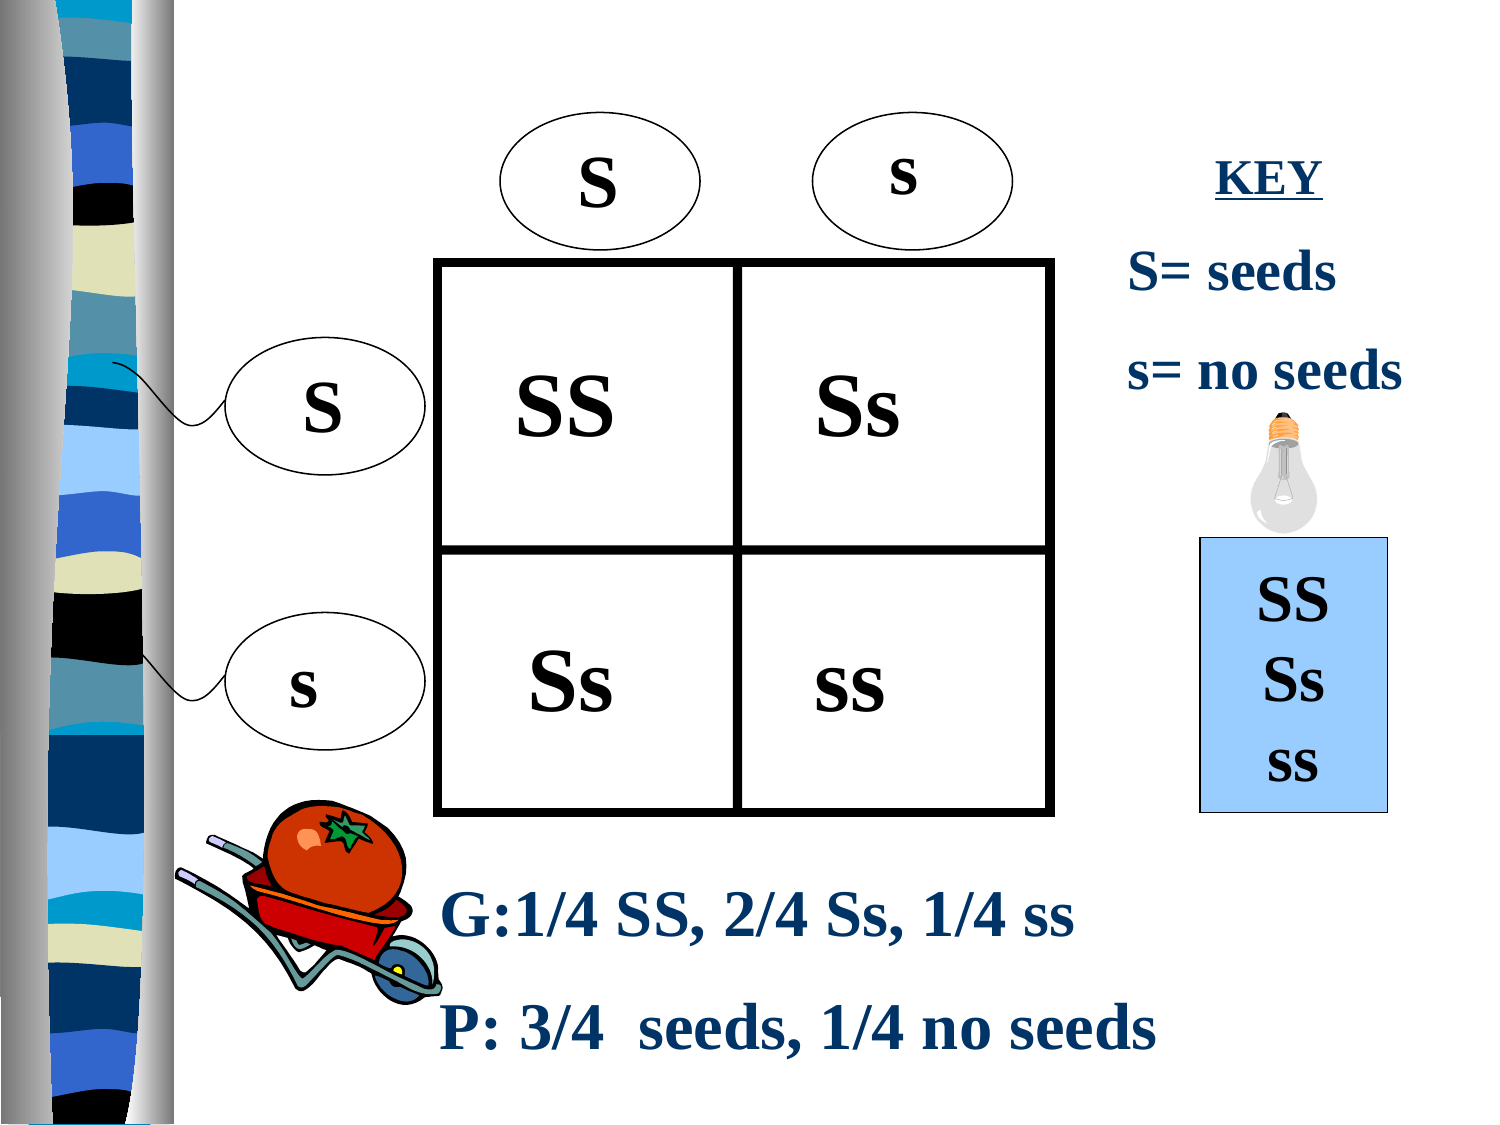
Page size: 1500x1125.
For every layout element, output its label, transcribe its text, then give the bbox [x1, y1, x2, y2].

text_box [174, 799, 443, 1006]
text_box s [875, 112, 988, 218]
text_box S [562, 124, 675, 230]
text_box [112, 637, 226, 701]
text_box S= seeds s= no seeds [1112, 224, 1450, 409]
text_box G:1/4 SS, 2/4 Ss, 1/4 ss P: 3/4 seeds, 1/4 no seeds [424, 862, 1175, 1071]
text_box [437, 262, 737, 813]
text_box SS Ss ss [1200, 537, 1388, 813]
text_box Ss [799, 337, 1013, 463]
text_box [738, 262, 1050, 550]
text_box s [275, 624, 388, 730]
text_box [738, 551, 1050, 813]
text_box [225, 612, 426, 750]
text_box S [287, 349, 400, 455]
text_box Ss [512, 612, 725, 738]
text_box [812, 117, 1013, 250]
text_box [400, 360, 426, 452]
text_box [225, 337, 396, 475]
text_box [112, 362, 226, 426]
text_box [1249, 412, 1318, 535]
text_box [500, 112, 671, 250]
text_box KEY [1199, 137, 1363, 213]
text_box ss [799, 612, 1013, 738]
text_box SS [499, 337, 713, 463]
text_box [675, 135, 701, 227]
